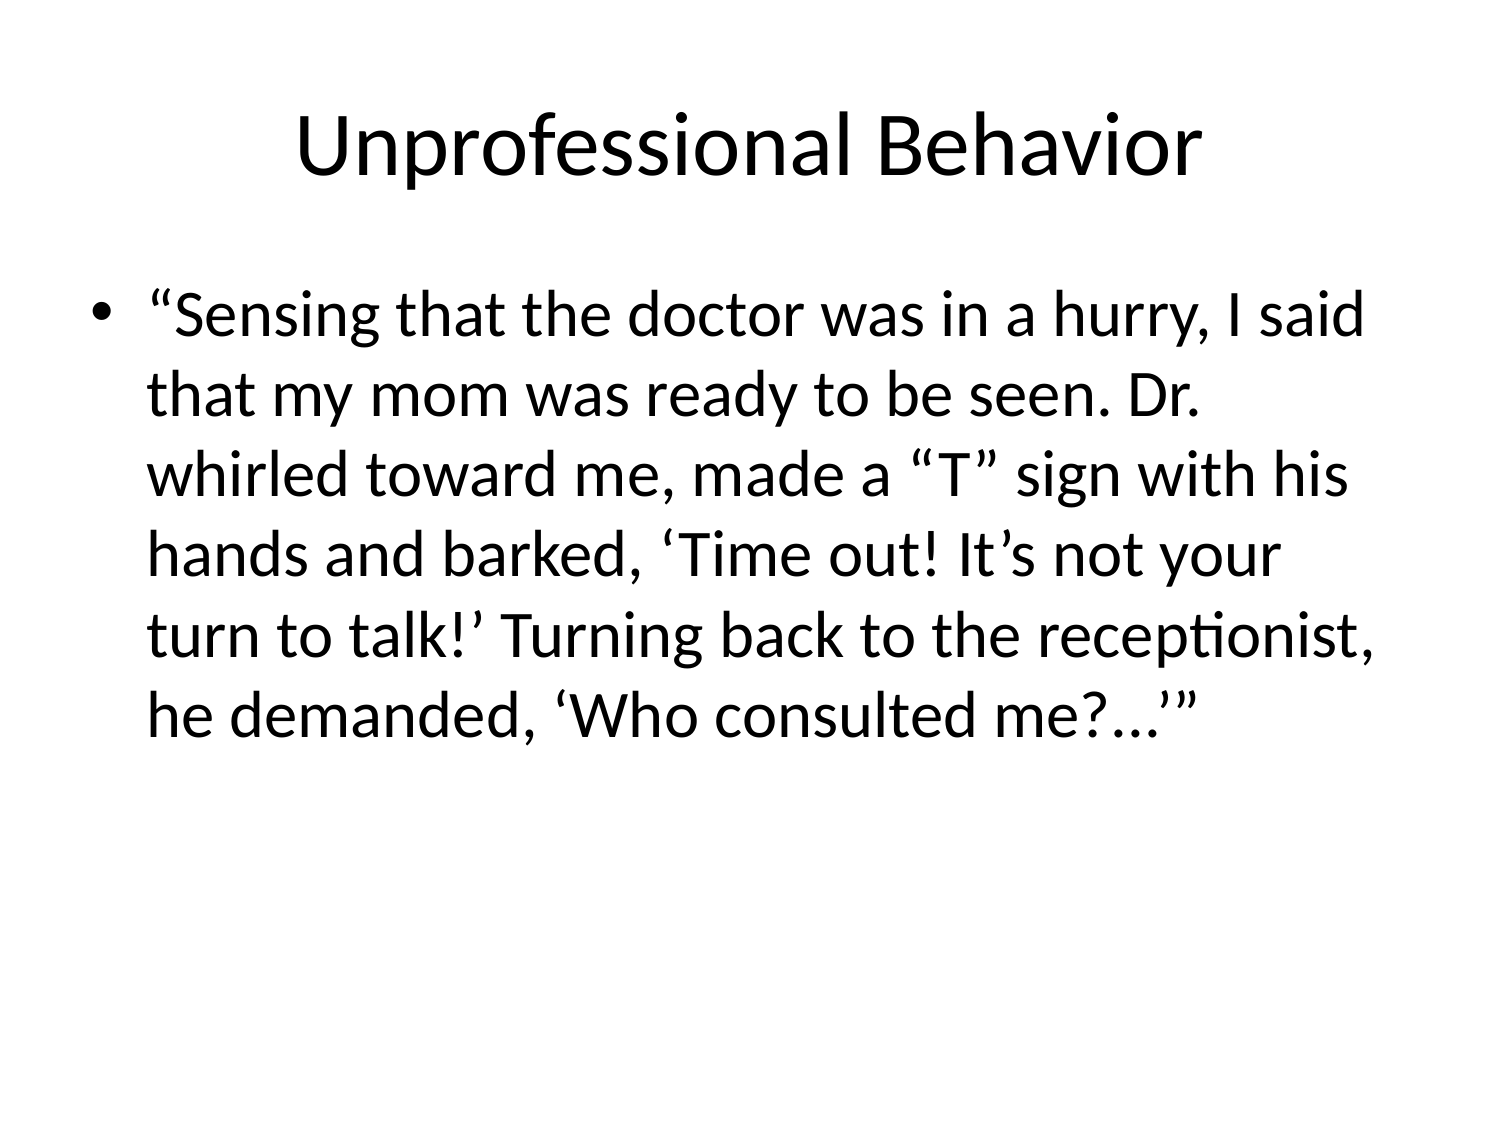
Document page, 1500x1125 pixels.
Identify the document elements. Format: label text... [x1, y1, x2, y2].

list “Sensing that the doctor was in a hurry, I said that my mom was ready to be seen. Dr. whirled toward me, made a “T” sign with his hands and barked, ‘Time out! It’s not your turn to talk!’ Turning back to the receptionist, he demanded, ‘Who consulted me?...’” [75, 262, 1425, 1005]
title Unprofessional Behavior [75, 45, 1425, 233]
